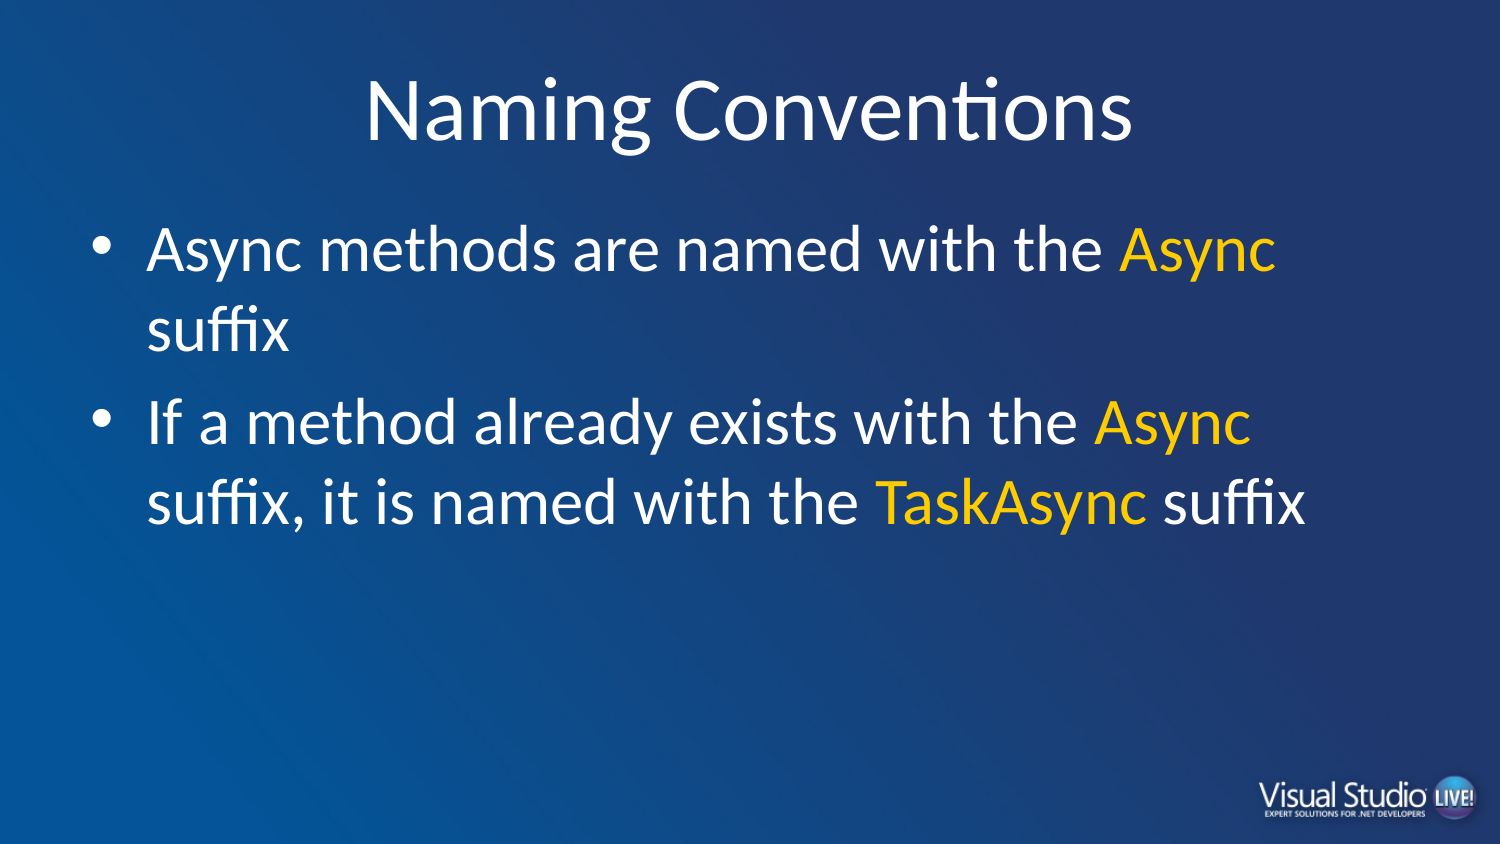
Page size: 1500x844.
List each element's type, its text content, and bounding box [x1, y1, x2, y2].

list Async methods are named with the Async suffix If a method already exists with the Async suffix, it is named with the TaskAsync suffix [75, 196, 1425, 754]
picture [0, 0, 1500, 844]
title Naming Conventions [75, 33, 1425, 175]
